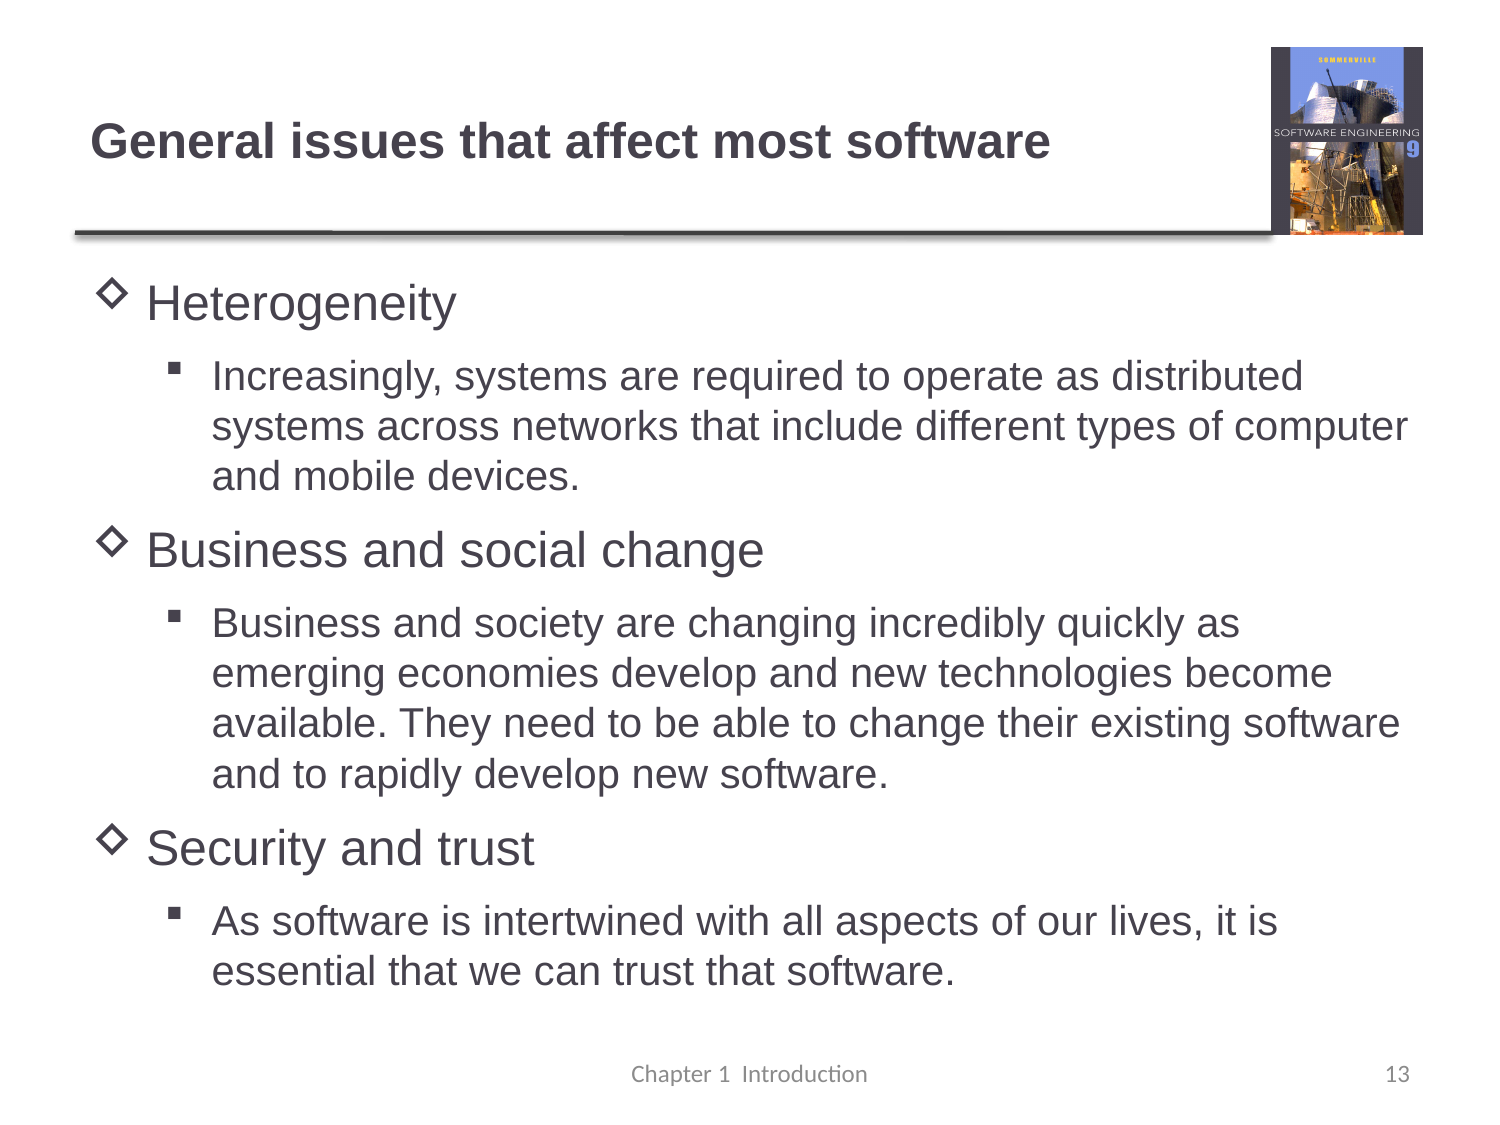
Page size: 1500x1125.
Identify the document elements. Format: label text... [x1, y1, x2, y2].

picture [1272, 47, 1423, 235]
title General issues that affect most software [74, 44, 1272, 233]
footer Chapter 1 Introduction [512, 1042, 988, 1103]
slide_number 13 [1074, 1042, 1425, 1103]
list Heterogeneity Increasingly, systems are required to operate as distributed systems across networks that include different types of computer and mobile devices. Business and social change Business and society are changing incredibly quickly as emerging economies develop and new technologies become available. They need to be able to change their existing software and to rapidly develop new software. Security and trust As software is intertwined with all aspects of our lives, it is essential that we can trust that software. [75, 262, 1425, 1005]
